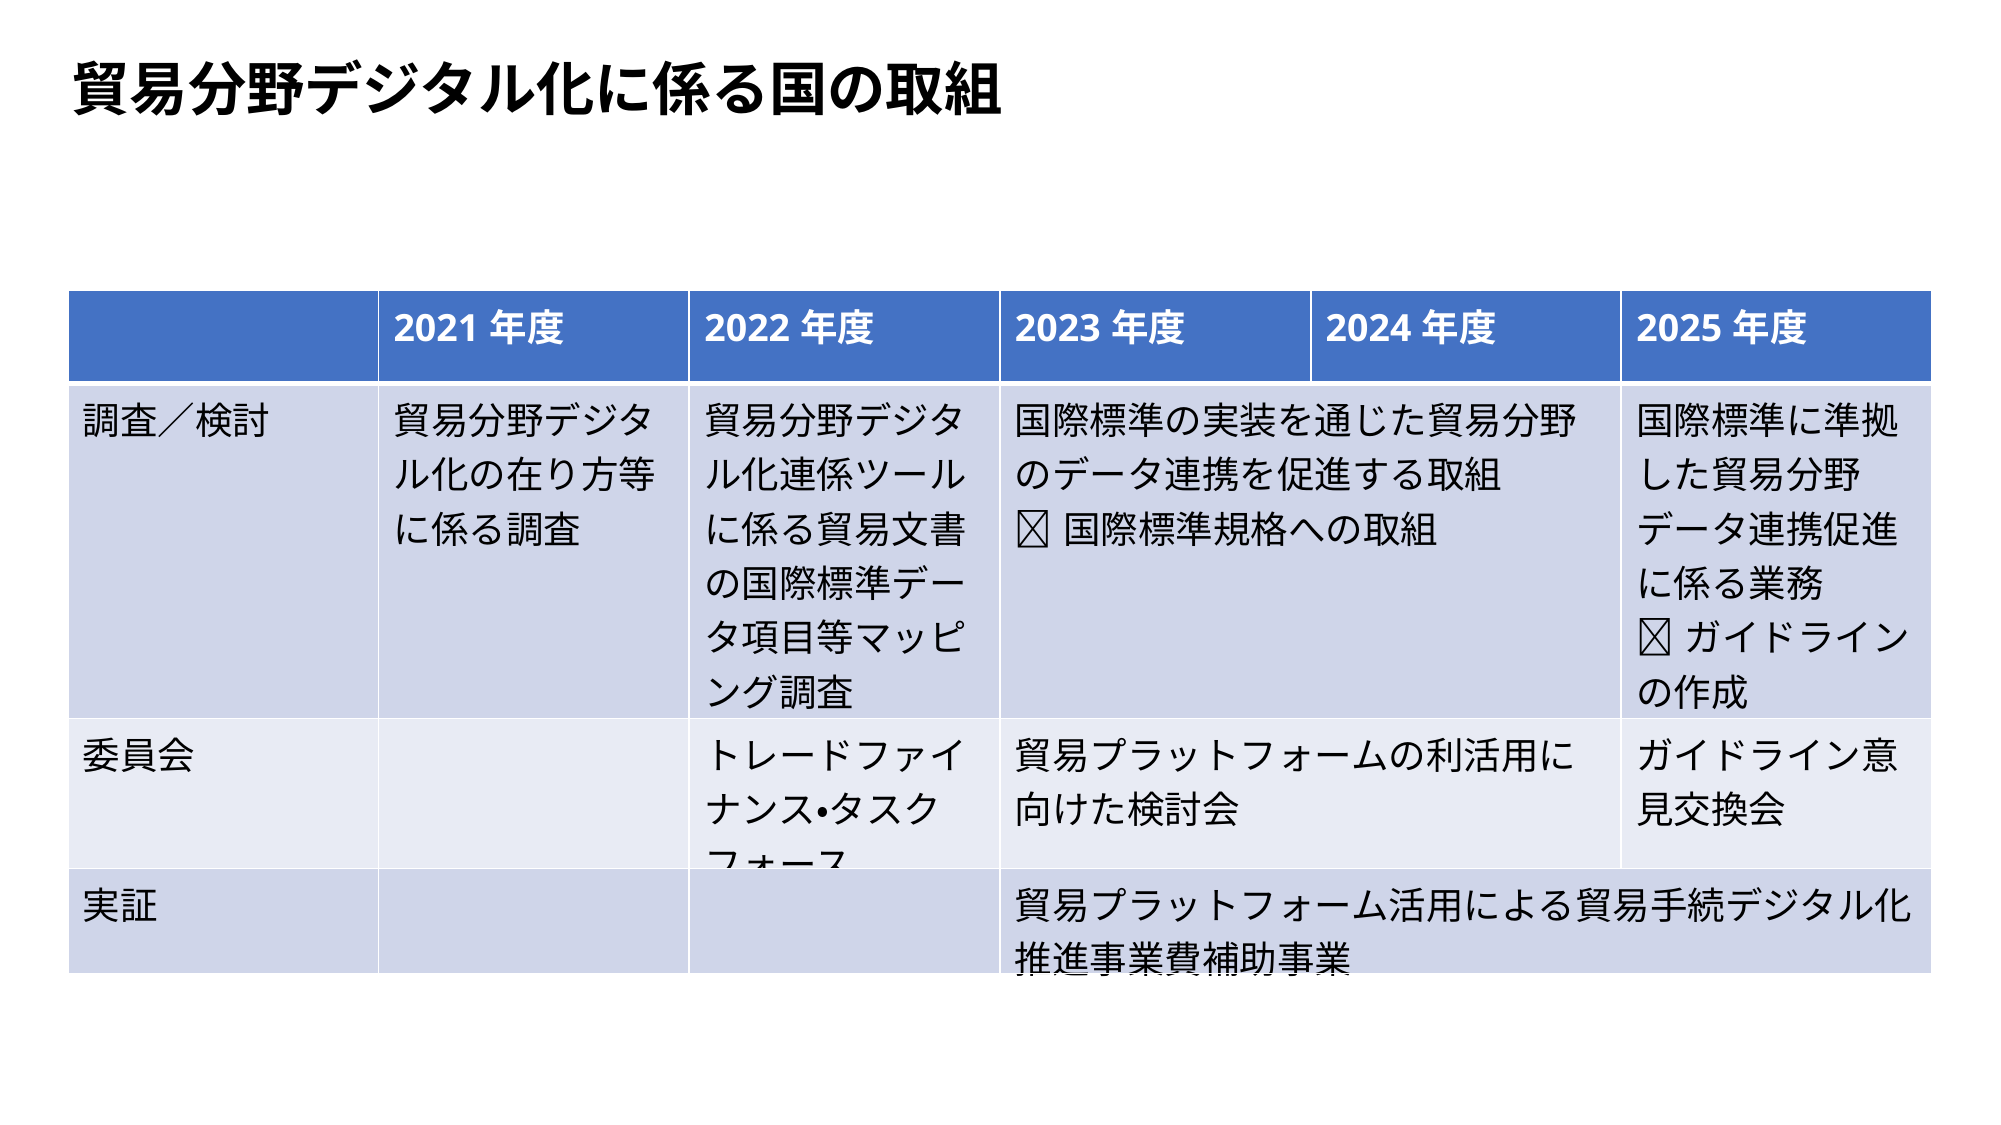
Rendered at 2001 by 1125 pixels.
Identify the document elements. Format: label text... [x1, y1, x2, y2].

table_header 2021年度 [379, 291, 688, 381]
table_cell トレードファイナンス・タスクフォース [690, 719, 999, 868]
table_cell 貿易分野デジタル化連係ツールに係る貿易文書の国際標準データ項目等マッピング調査 [690, 386, 999, 718]
table_cell 貿易プラットフォームの利活用に向けた検討会 [1001, 719, 1620, 868]
table_header 2024年度 [1312, 291, 1620, 381]
table_header 2025年度 [1622, 291, 1931, 381]
text_box 貿易分野デジタル化に係る国の取組 [56, 45, 1331, 130]
table_cell 国際標準に準拠した貿易分野データ連携促進に係る業務 ガイドラインの作成 [1622, 386, 1931, 718]
table_cell 調査／検討 [69, 386, 378, 718]
table_cell 国際標準の実装を通じた貿易分野のデータ連携を促進する取組 国際標準規格への取組 [1001, 386, 1620, 718]
table_cell 貿易プラットフォーム活用による貿易手続デジタル化推進事業費補助事業 [1001, 869, 1931, 973]
table_cell [379, 719, 688, 868]
table_header 2023年度 [1001, 291, 1310, 381]
table_cell [690, 869, 999, 973]
table_cell 委員会 [69, 719, 378, 868]
table_cell ガイドライン意見交換会 [1622, 719, 1931, 868]
table_header 2022年度 [690, 291, 999, 381]
table_cell 貿易分野デジタル化の在り方等に係る調査 [379, 386, 688, 718]
table_header [69, 291, 378, 381]
table_cell [379, 869, 688, 973]
table_cell 実証 [69, 869, 378, 973]
